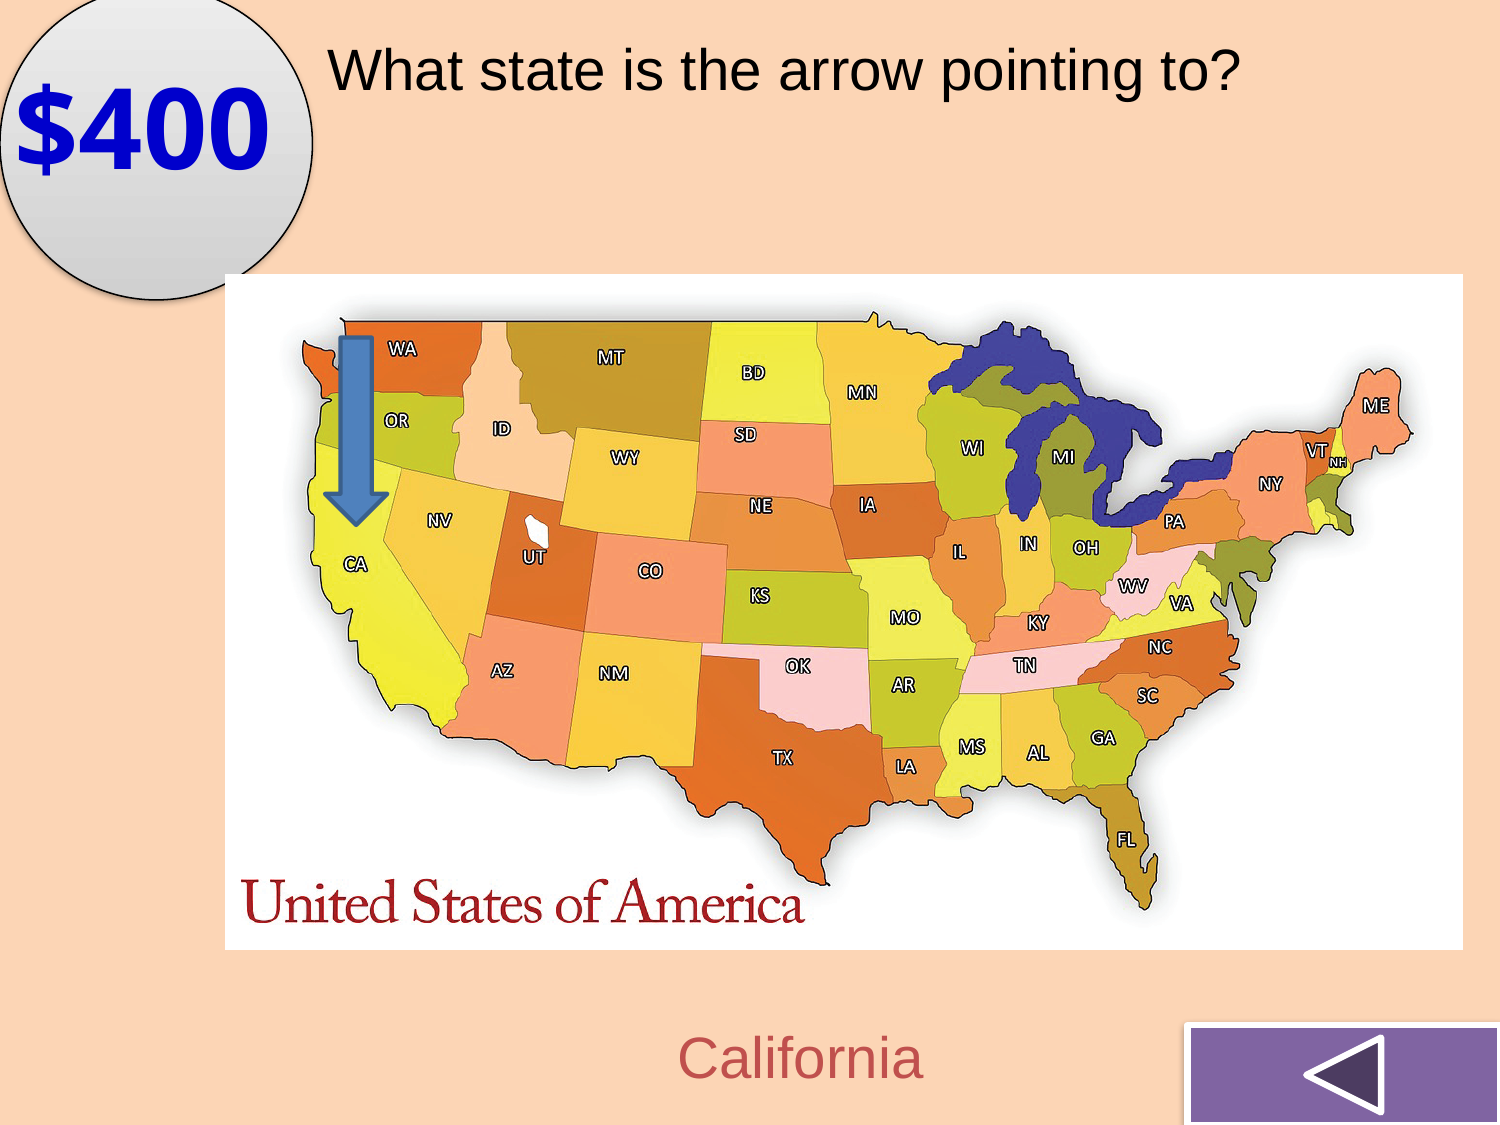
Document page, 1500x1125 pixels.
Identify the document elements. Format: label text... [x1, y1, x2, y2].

text_box [30, 0, 282, 49]
text_box What state is the arrow pointing to? [312, 24, 1450, 110]
text_box [1184, 1022, 1500, 1125]
text_box $400 [0, 49, 1425, 200]
picture [224, 274, 1463, 951]
text_box [9, 200, 303, 301]
text_box California [662, 1012, 1013, 1098]
